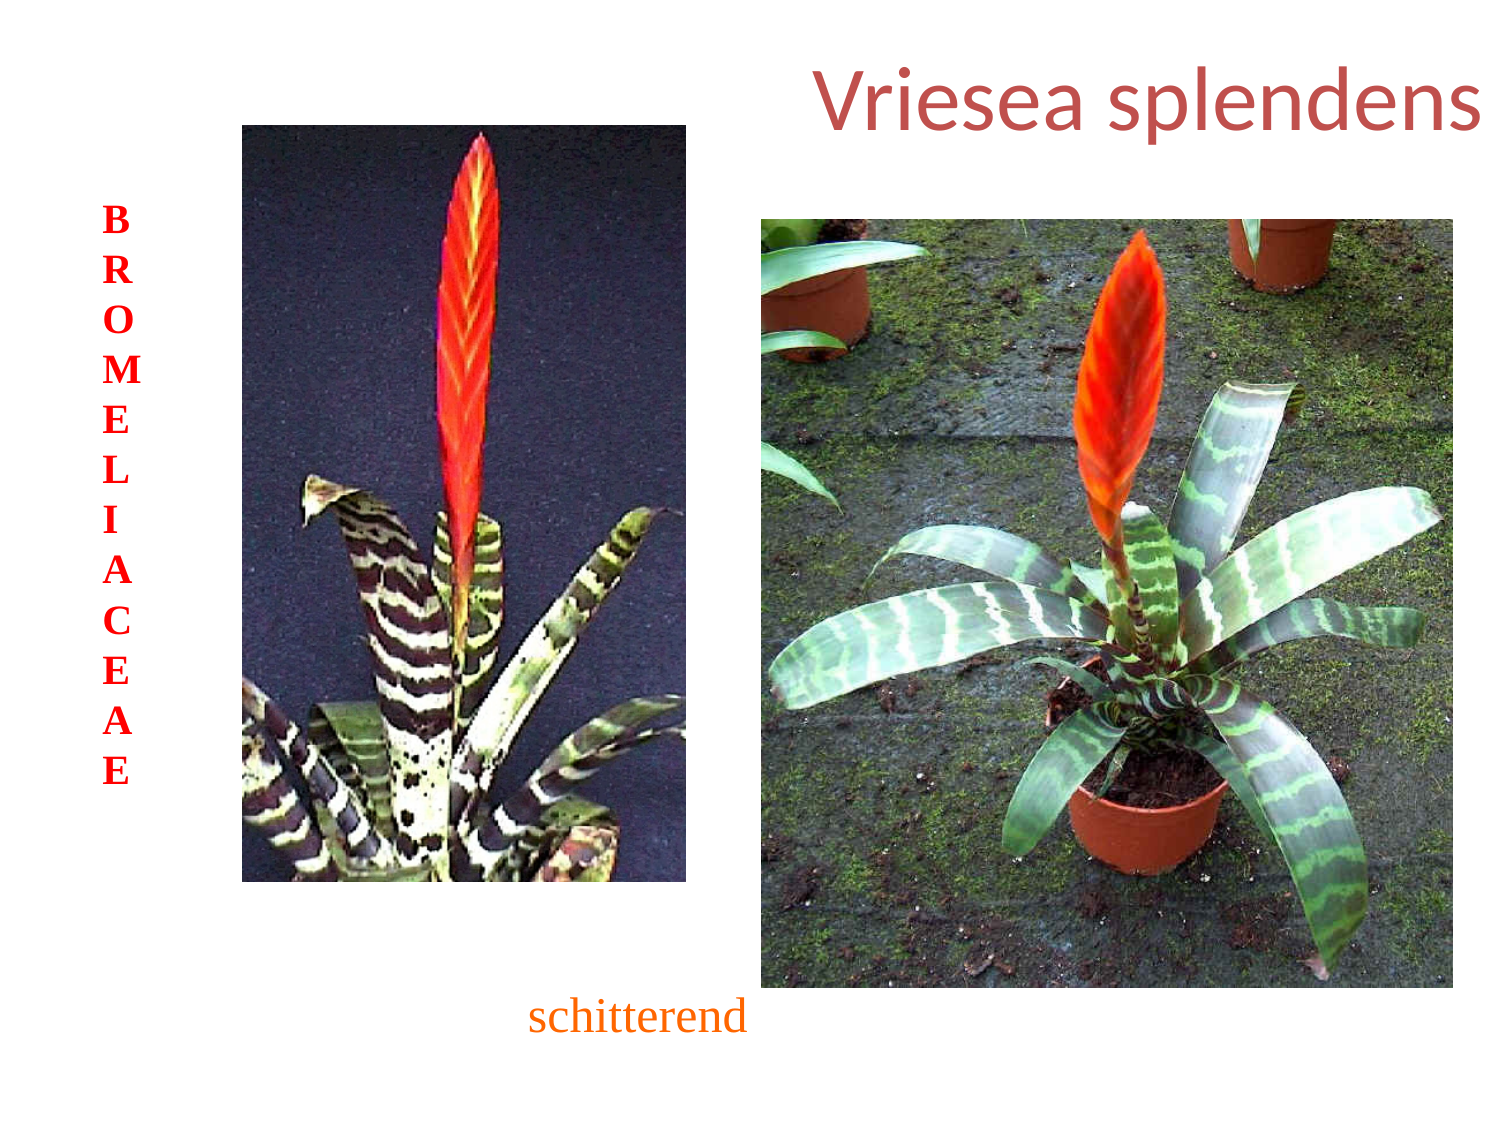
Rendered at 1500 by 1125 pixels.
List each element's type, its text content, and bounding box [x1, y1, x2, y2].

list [241, 125, 686, 882]
text_box schitterend [50, 974, 763, 1050]
text_box BROMELIACEAE [87, 184, 150, 800]
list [761, 219, 1453, 988]
title Vriesea splendens [225, 0, 1500, 188]
